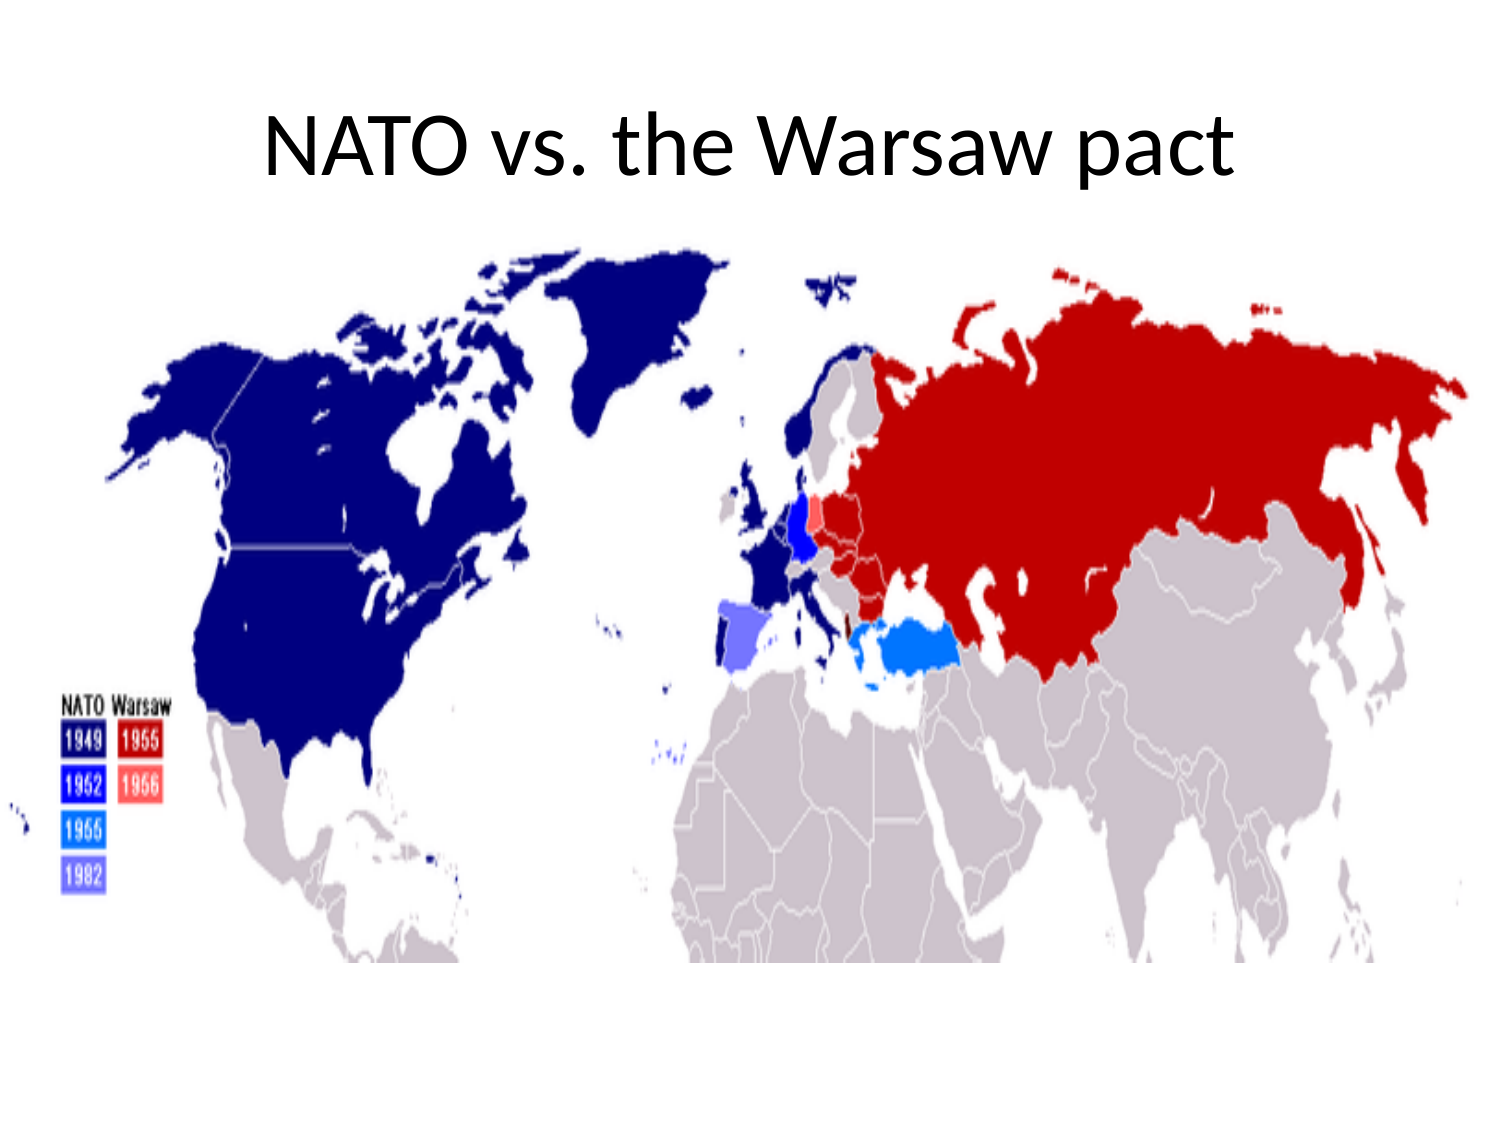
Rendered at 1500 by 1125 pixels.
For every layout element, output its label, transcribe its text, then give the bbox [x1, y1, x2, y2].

title NATO vs. the Warsaw pact [75, 45, 1425, 223]
picture [0, 224, 1477, 963]
